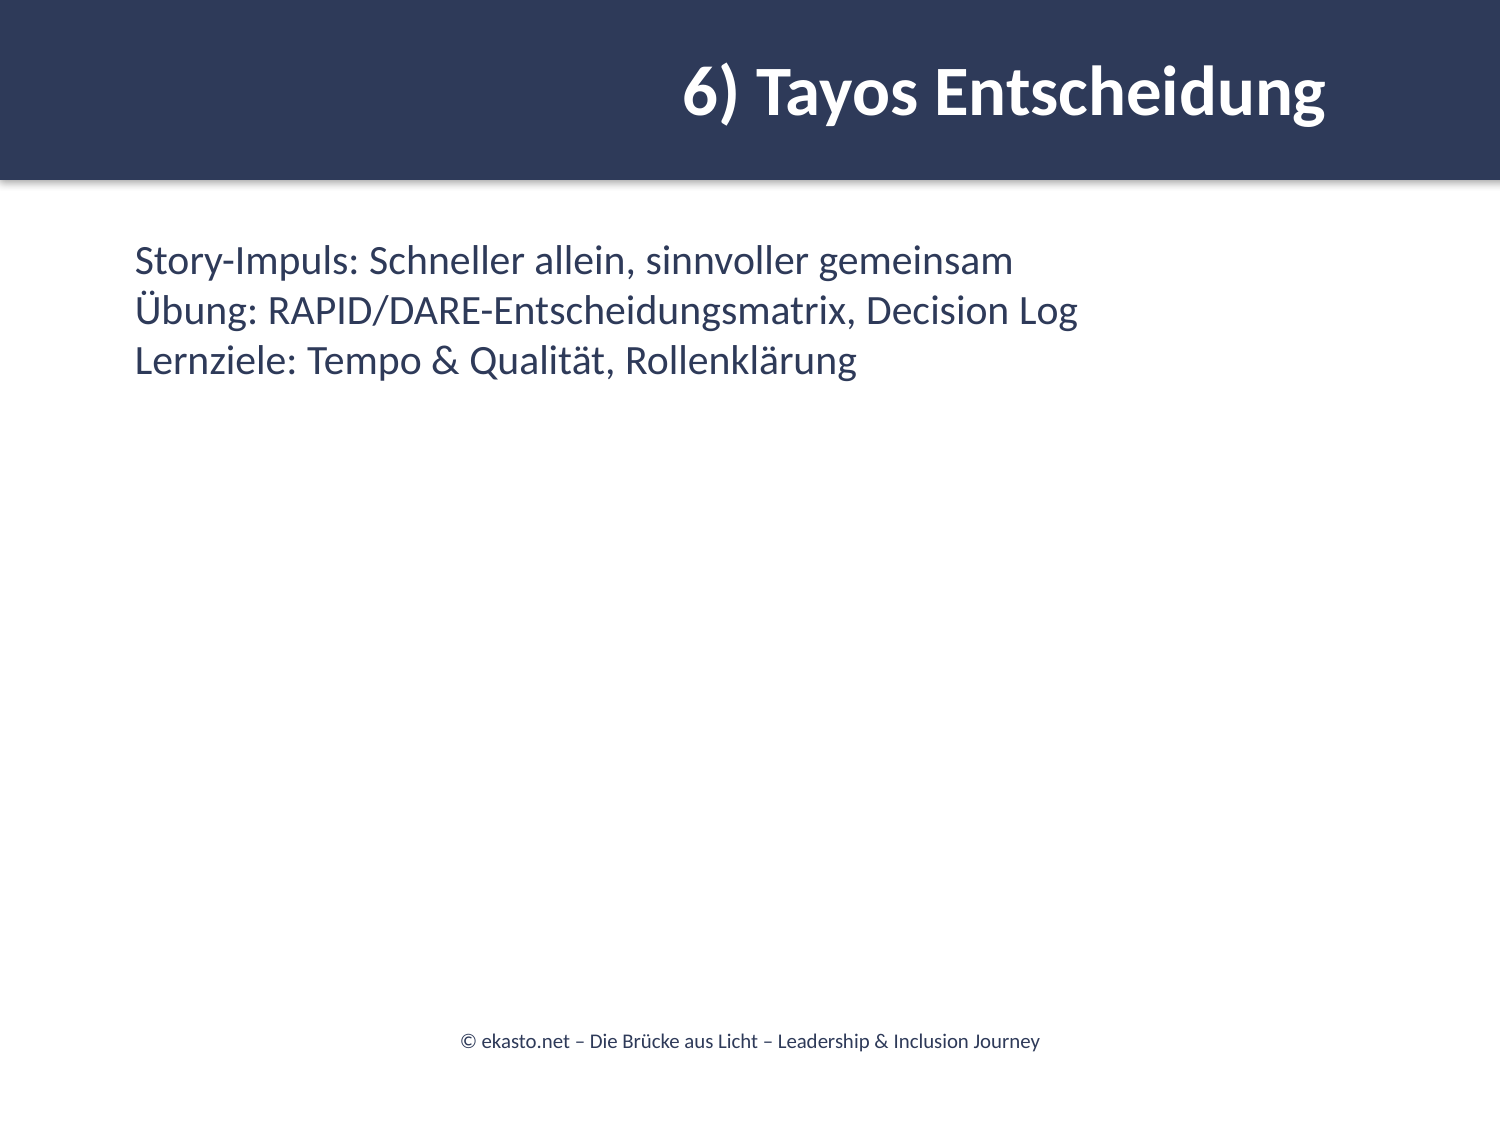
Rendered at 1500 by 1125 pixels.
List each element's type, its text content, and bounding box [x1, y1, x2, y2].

text_box Story-Impuls: Schneller allein, sinnvoller gemeinsam Übung: RAPID/DARE-Entscheidungsmatrix, Decision Log Lernziele: Tempo & Qualität, Rollenklärung [119, 224, 1500, 390]
text_box [0, 0, 1500, 181]
text_box © ekasto.net – Die Brücke aus Licht – Leadership & Inclusion Journey [444, 1020, 1056, 1060]
text_box 6) Tayos Entscheidung [667, 37, 1343, 138]
